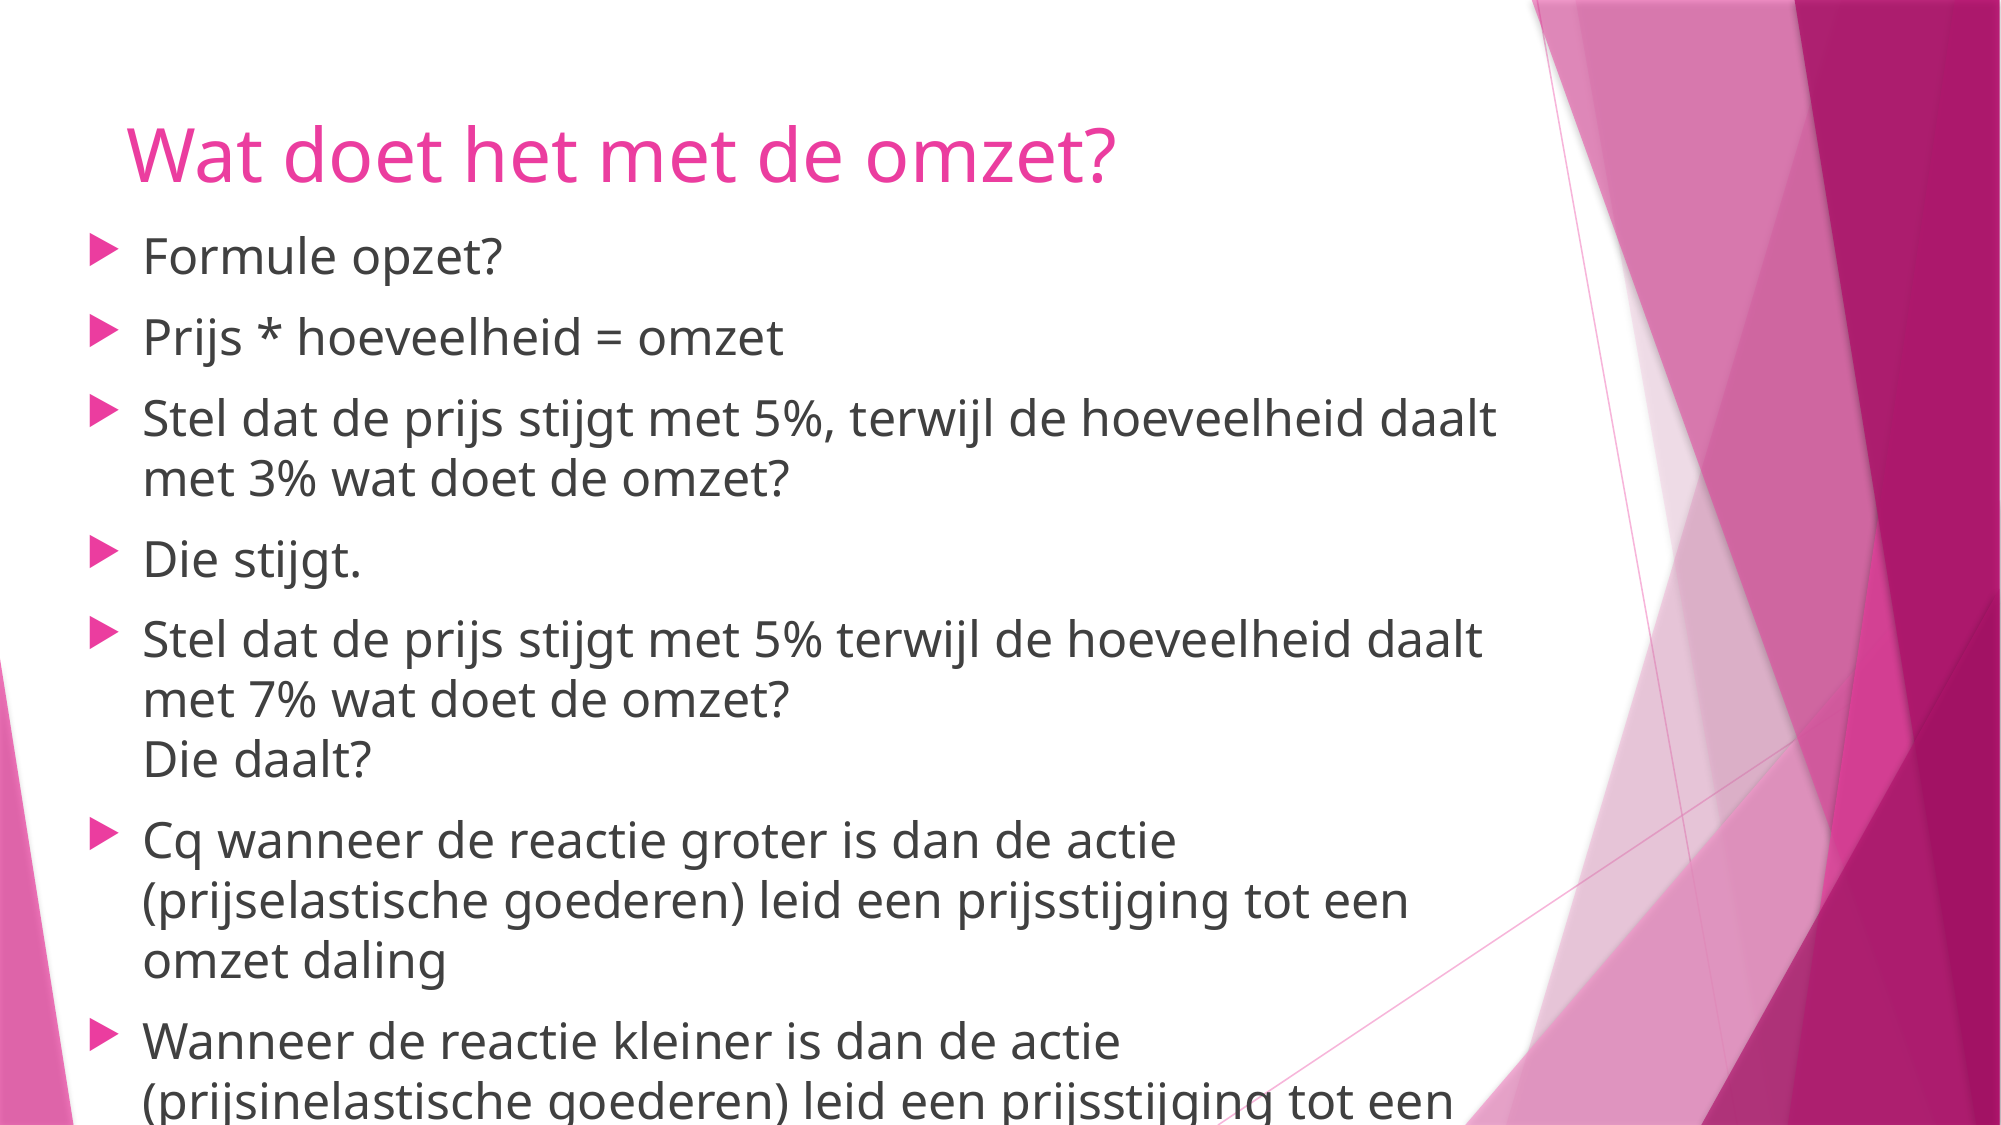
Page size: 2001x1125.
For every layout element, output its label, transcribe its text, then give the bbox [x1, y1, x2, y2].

list Formule opzet? Prijs * hoeveelheid = omzet Stel dat de prijs stijgt met 5%, terwijl de hoeveelheid daalt met 3% wat doet de omzet? Die stijgt. Stel dat de prijs stijgt met 5% terwijl de hoeveelheid daalt met 7% wat doet de omzet? Die daalt? Cq wanneer de reactie groter is dan de actie (prijselastische goederen) leid een prijsstijging tot een omzet daling Wanneer de reactie kleiner is dan de actie (prijsinelastische goederen) leid een prijsstijging tot een omzet stijging. [71, 217, 1522, 991]
title Wat doet het met de omzet? [111, 99, 1522, 217]
